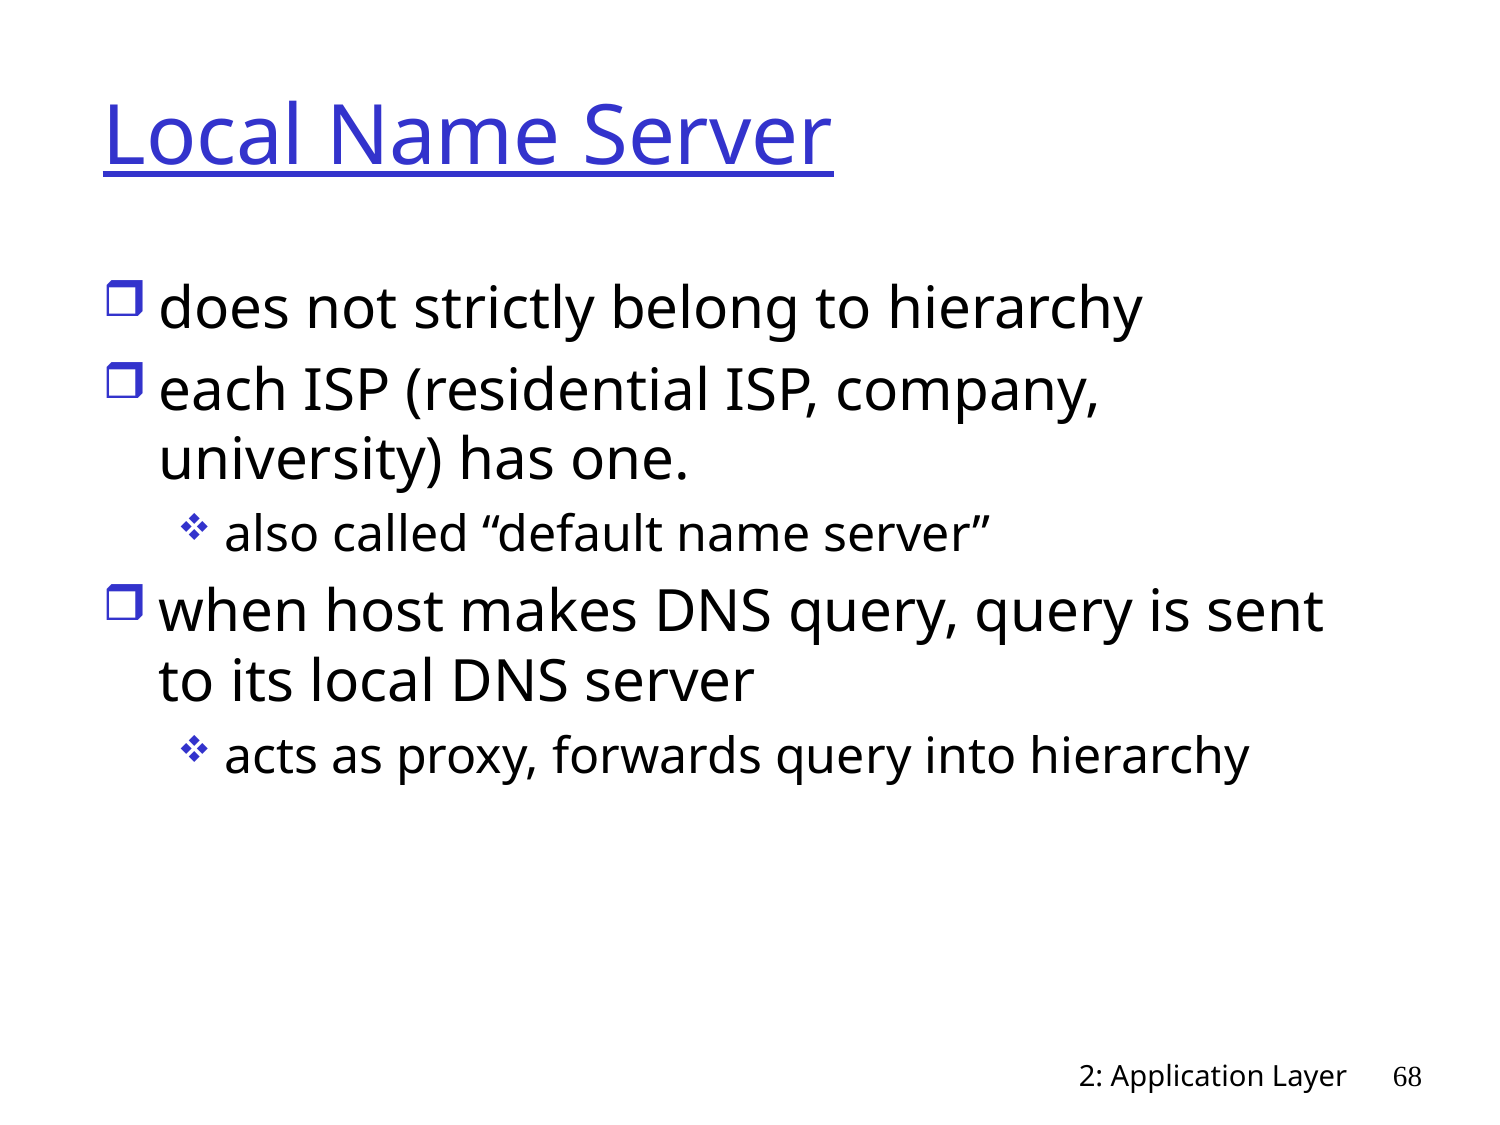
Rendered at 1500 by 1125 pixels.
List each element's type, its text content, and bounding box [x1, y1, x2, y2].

footer 2: Application Layer [887, 1049, 1362, 1125]
list does not strictly belong to hierarchy each ISP (residential ISP, company, university) has one. also called “default name server” when host makes DNS query, query is sent to its local DNS server acts as proxy, forwards query into hierarchy [87, 262, 1363, 1026]
slide_number 68 [1362, 1049, 1438, 1125]
title Local Name Server [87, 37, 1363, 226]
